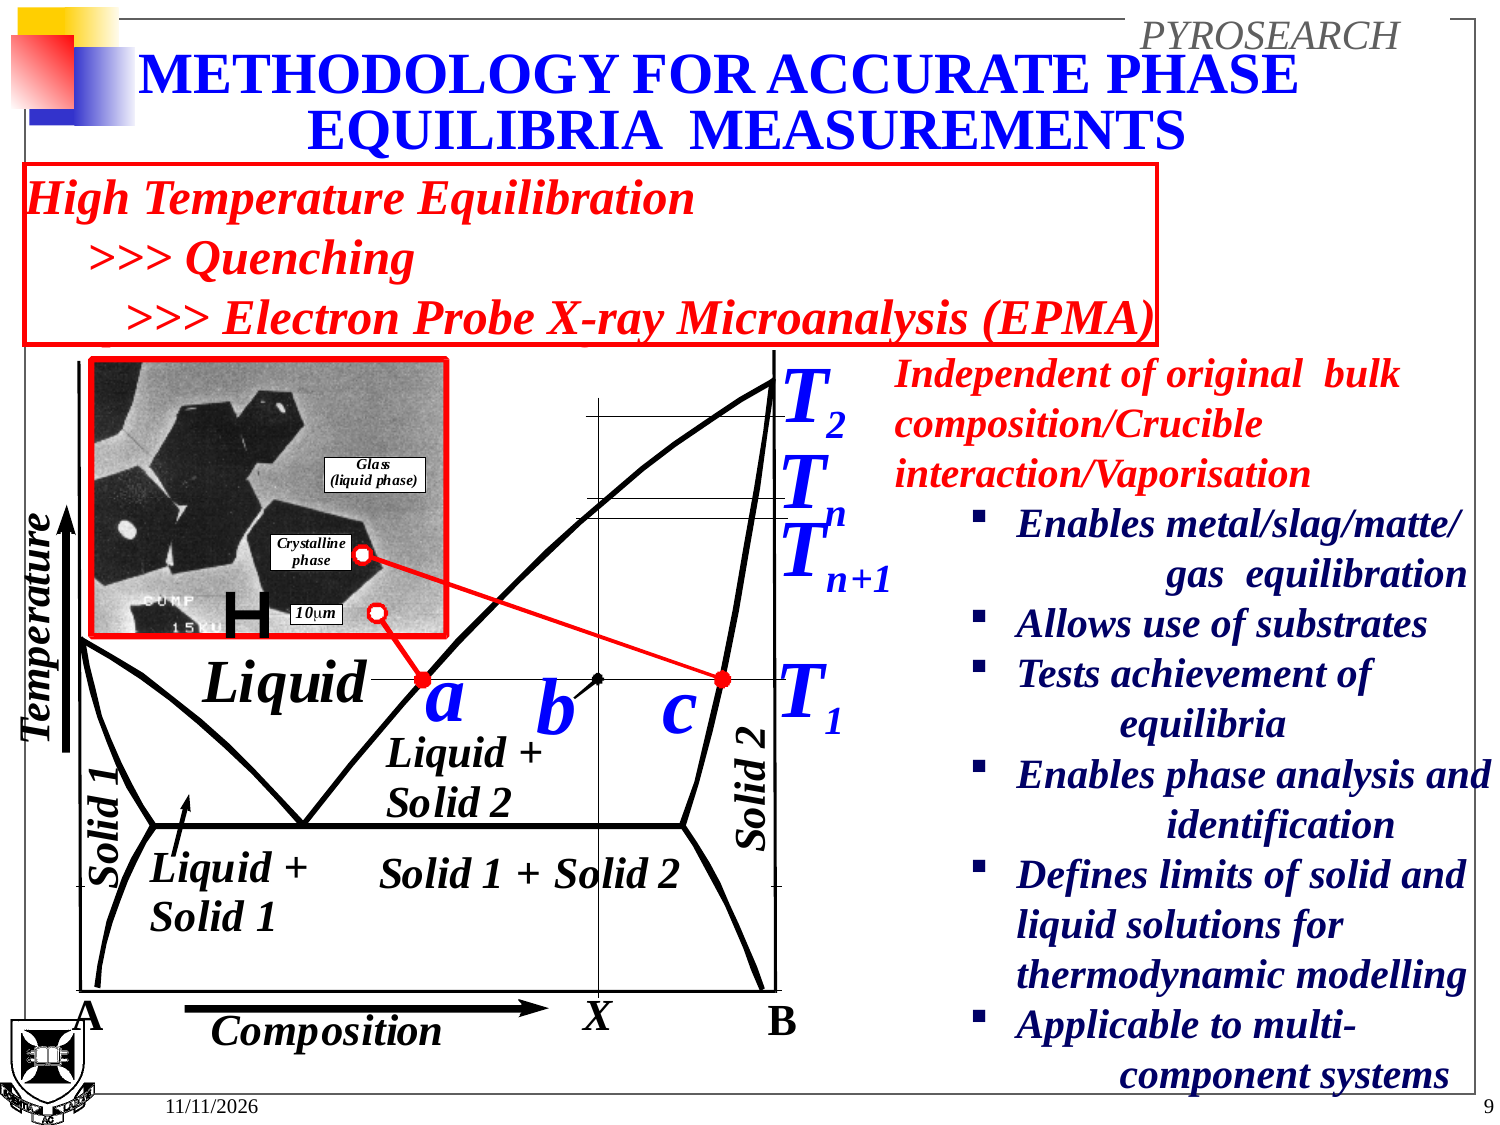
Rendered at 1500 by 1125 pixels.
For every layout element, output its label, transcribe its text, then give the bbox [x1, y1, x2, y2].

text_box Independent of original bulk composition/Crucible interaction/Vaporisation Enables metal/slag/matte/ gas equilibration Allows use of substrates Tests achievement of equilibria Enables phase analysis and identification Defines limits of solid and liquid solutions for thermodynamic modelling Applicable to multi- component systems [894, 346, 1500, 1097]
text_box High Temperature Equilibration >>> Quenching >>> Electron Probe X-ray Microanalysis (EPMA) [24, 164, 1157, 345]
slide_number 9 [1181, 1097, 1495, 1118]
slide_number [149, 1066, 463, 1118]
text_box METHODOLOGY FOR ACCURATE PHASE EQUILIBRIA MEASUREMENTS [17, 41, 1421, 168]
picture [17, 302, 893, 1059]
